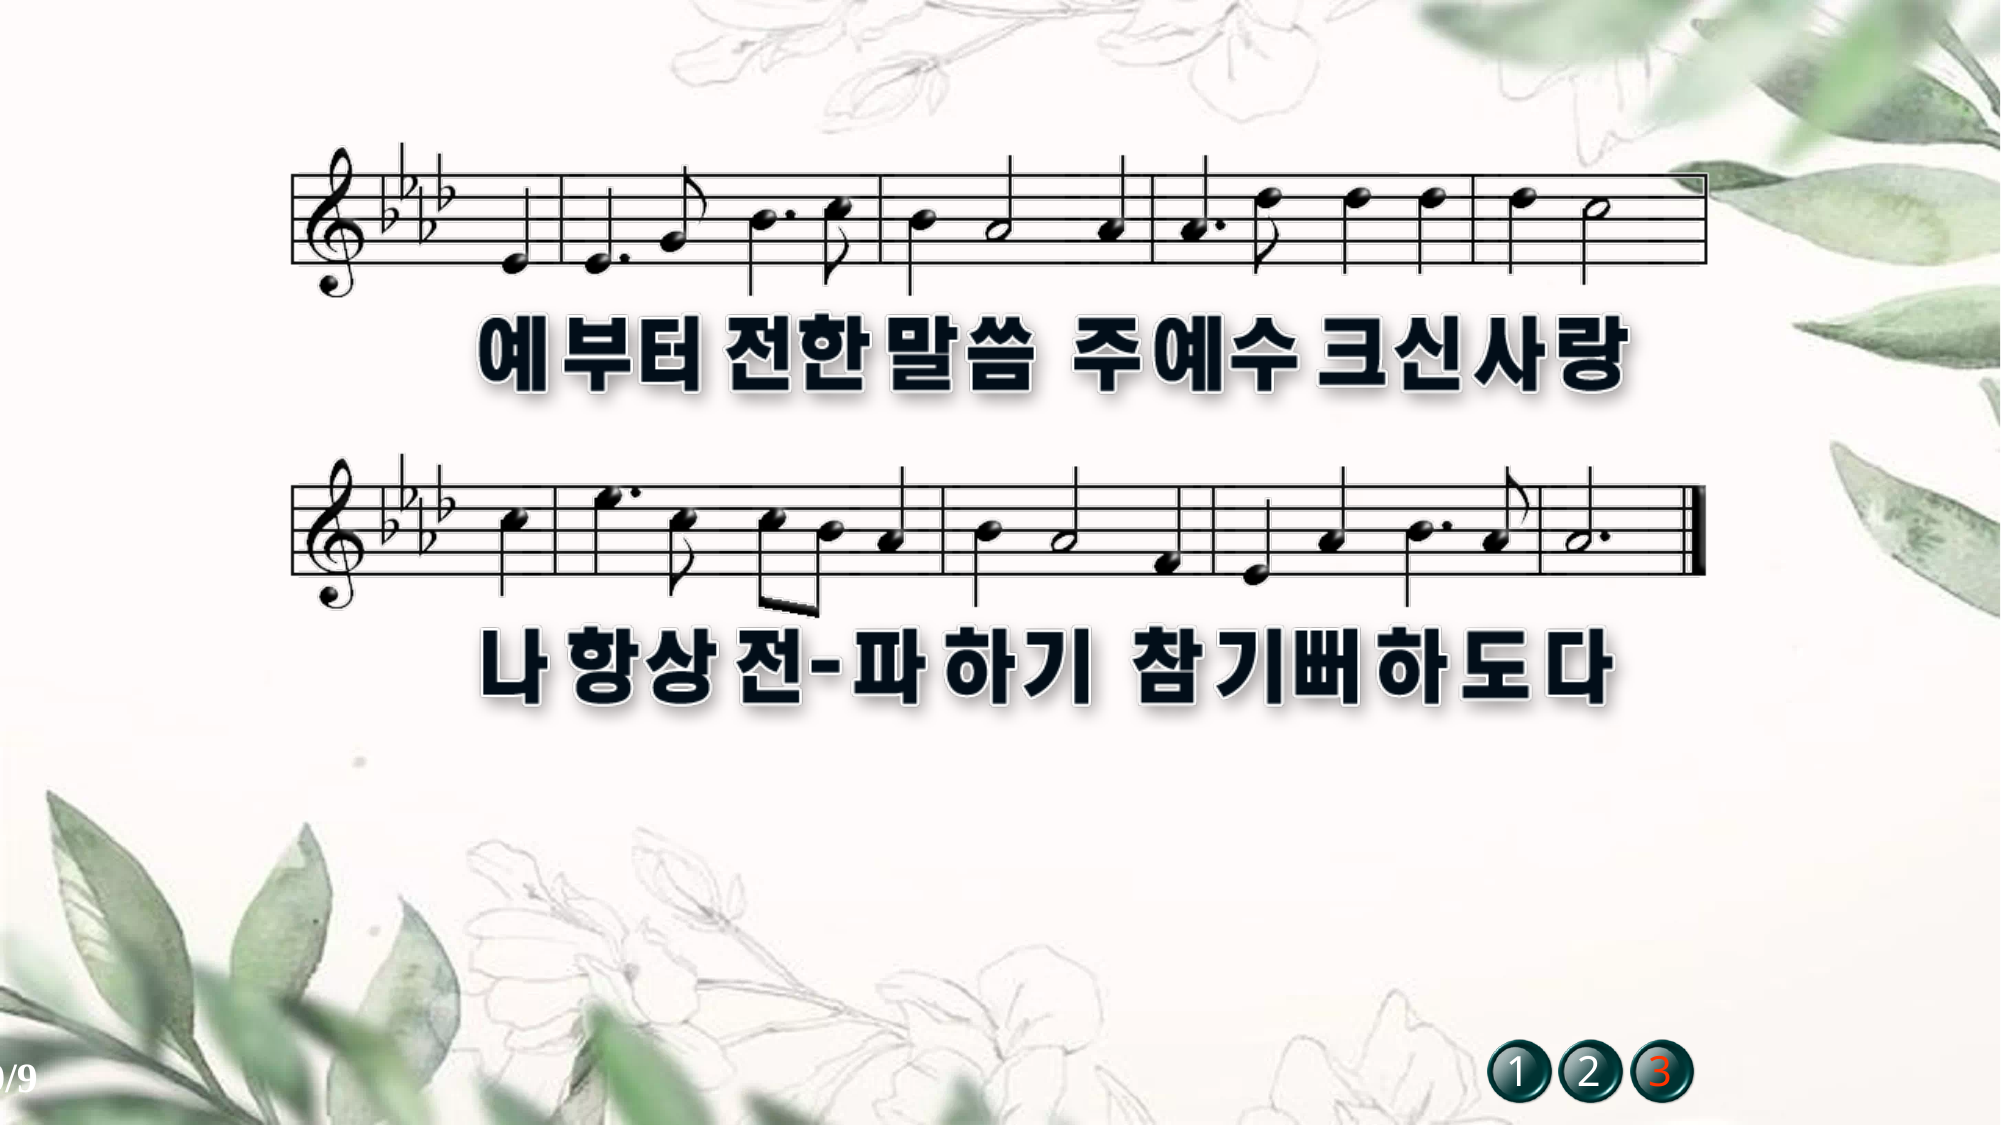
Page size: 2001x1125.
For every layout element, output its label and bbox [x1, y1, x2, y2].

picture [0, 0, 2001, 1125]
text_box [1484, 1035, 1555, 1106]
text_box [1627, 1035, 1697, 1106]
text_box [1555, 1035, 1626, 1106]
